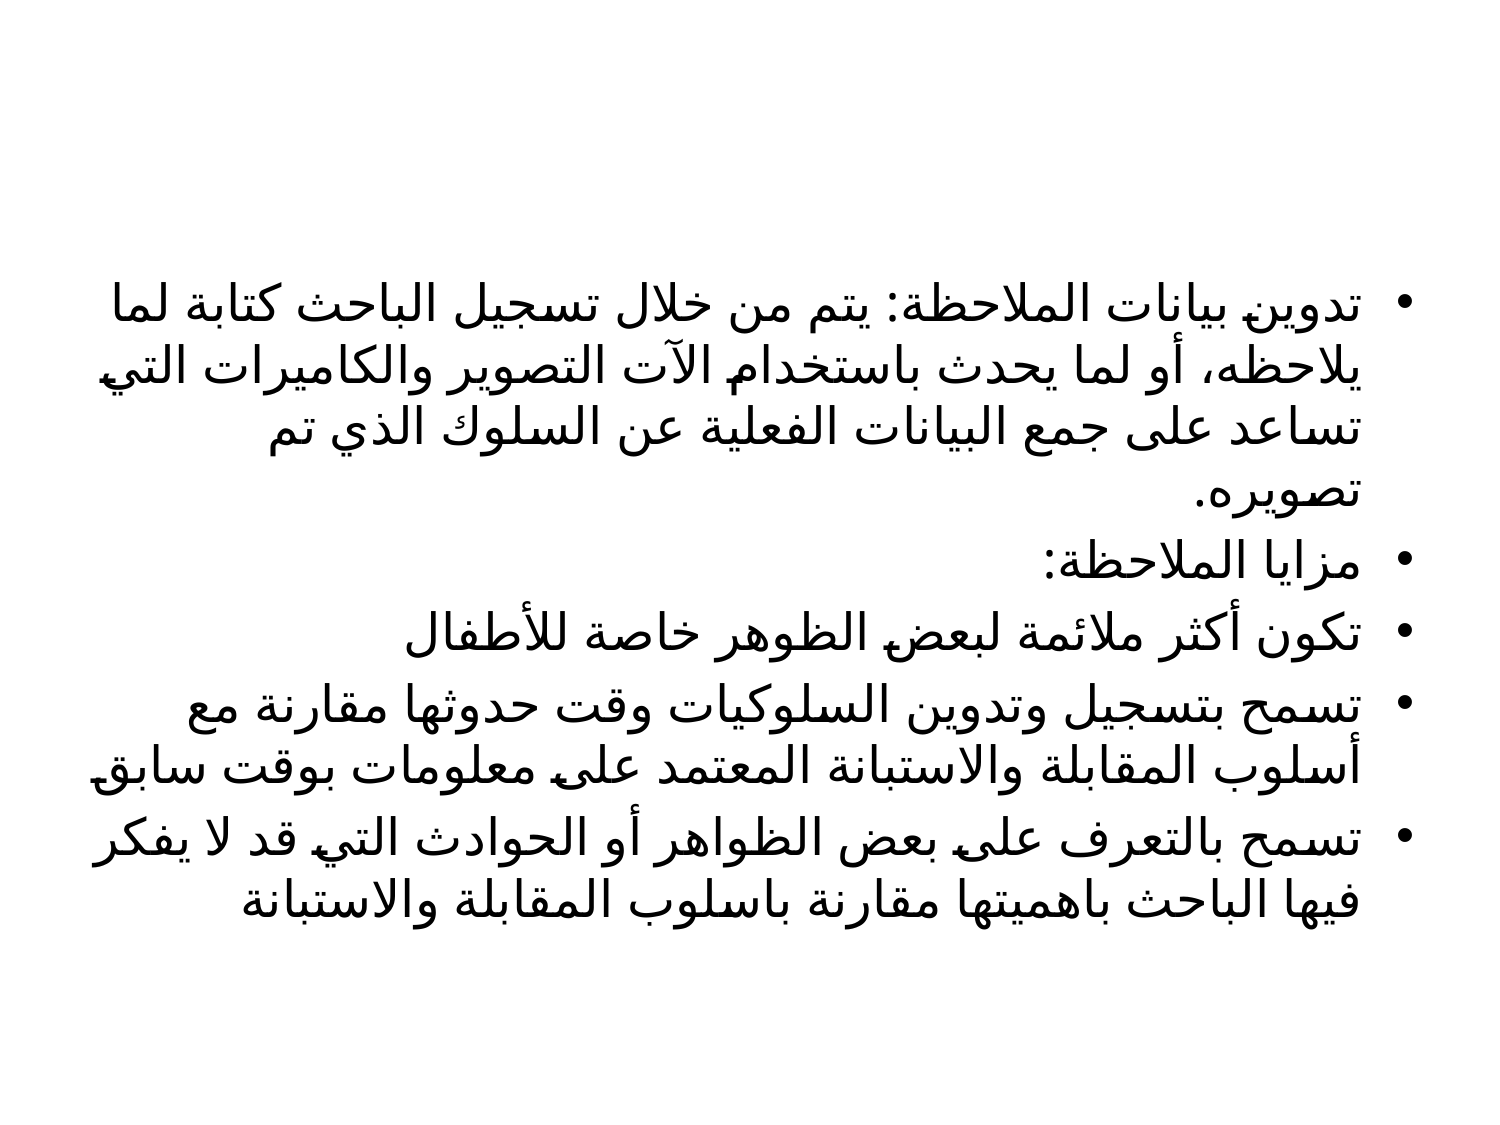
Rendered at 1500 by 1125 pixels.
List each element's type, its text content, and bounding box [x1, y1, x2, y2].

list تدوين بيانات الملاحظة: يتم من خلال تسجيل الباحث كتابة لما يلاحظه، أو لما يحدث باستخدام الآت التصوير والكاميرات التي تساعد على جمع البيانات الفعلية عن السلوك الذي تم تصويره. مزايا الملاحظة: تكون أكثر ملائمة لبعض الظوهر خاصة للأطفال تسمح بتسجيل وتدوين السلوكيات وقت حدوثها مقارنة مع أسلوب المقابلة والاستبانة المعتمد على معلومات بوقت سابق تسمح بالتعرف على بعض الظواهر أو الحوادث التي قد لا يفكر فيها الباحث باهميتها مقارنة باسلوب المقابلة والاستبانة [75, 262, 1425, 1005]
